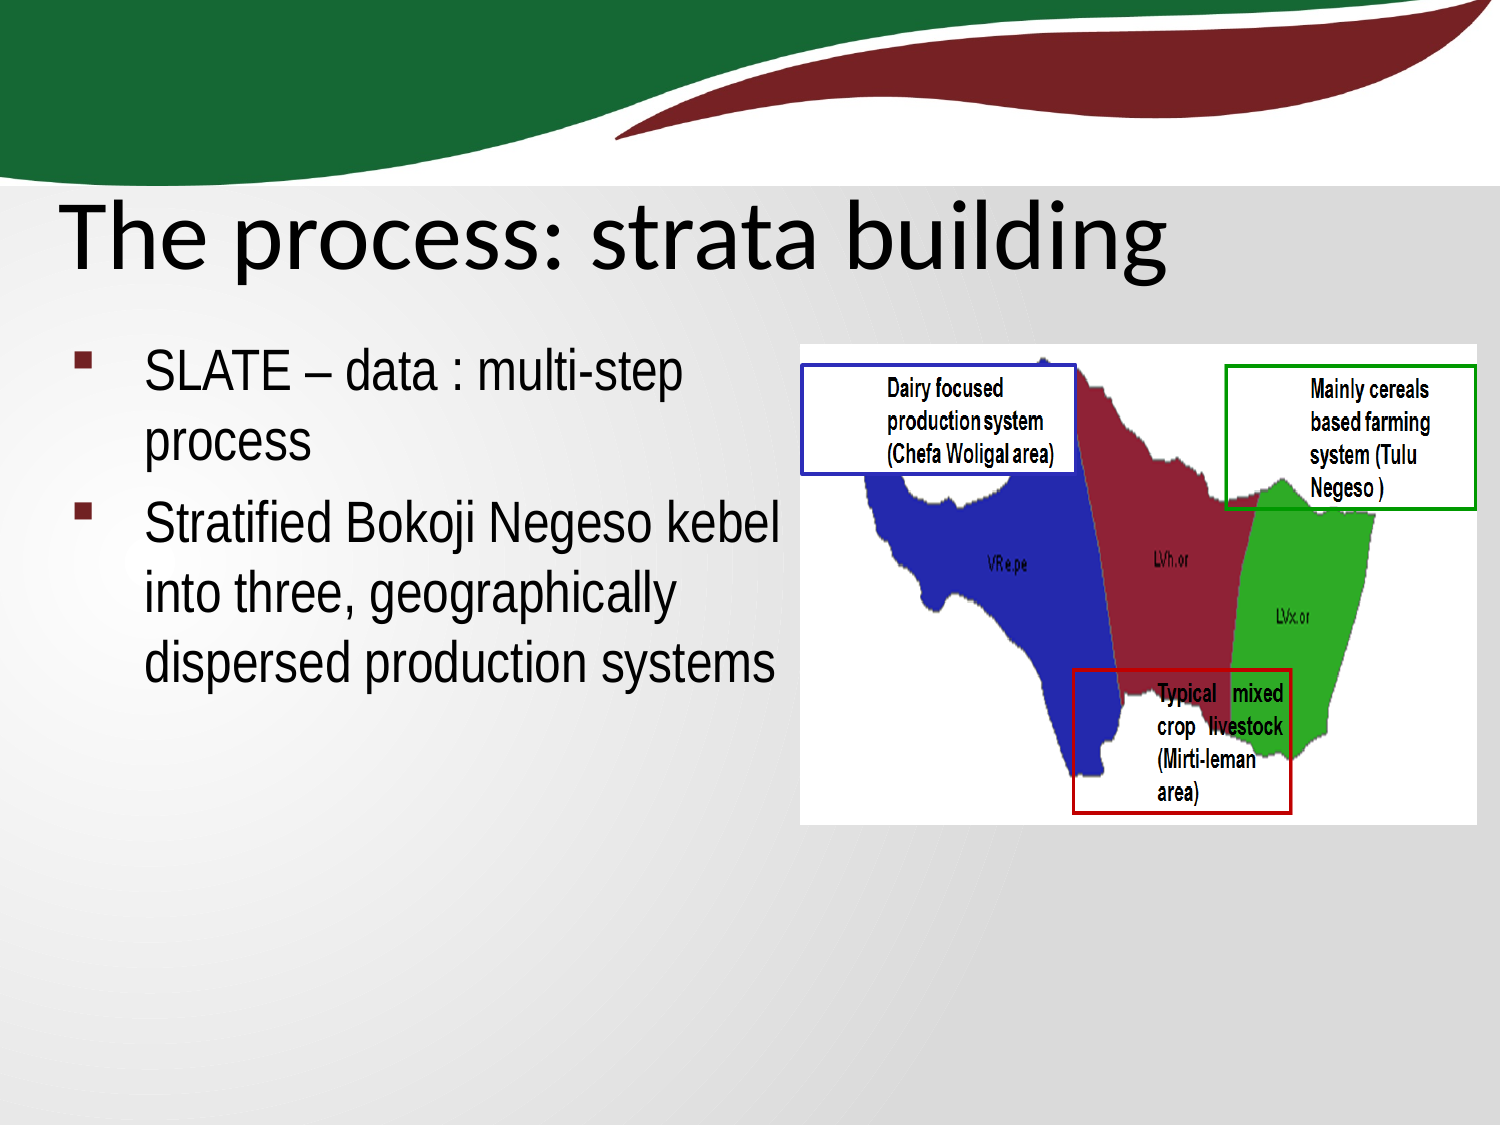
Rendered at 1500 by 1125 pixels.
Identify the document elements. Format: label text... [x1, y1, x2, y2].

picture [0, 0, 1500, 186]
picture [799, 344, 1478, 826]
list SLATE – data : multi-step process Stratified Bokoji Negeso kebel into three, geographically dispersed production systems [24, 324, 824, 1100]
list The process: strata building [24, 162, 1488, 300]
